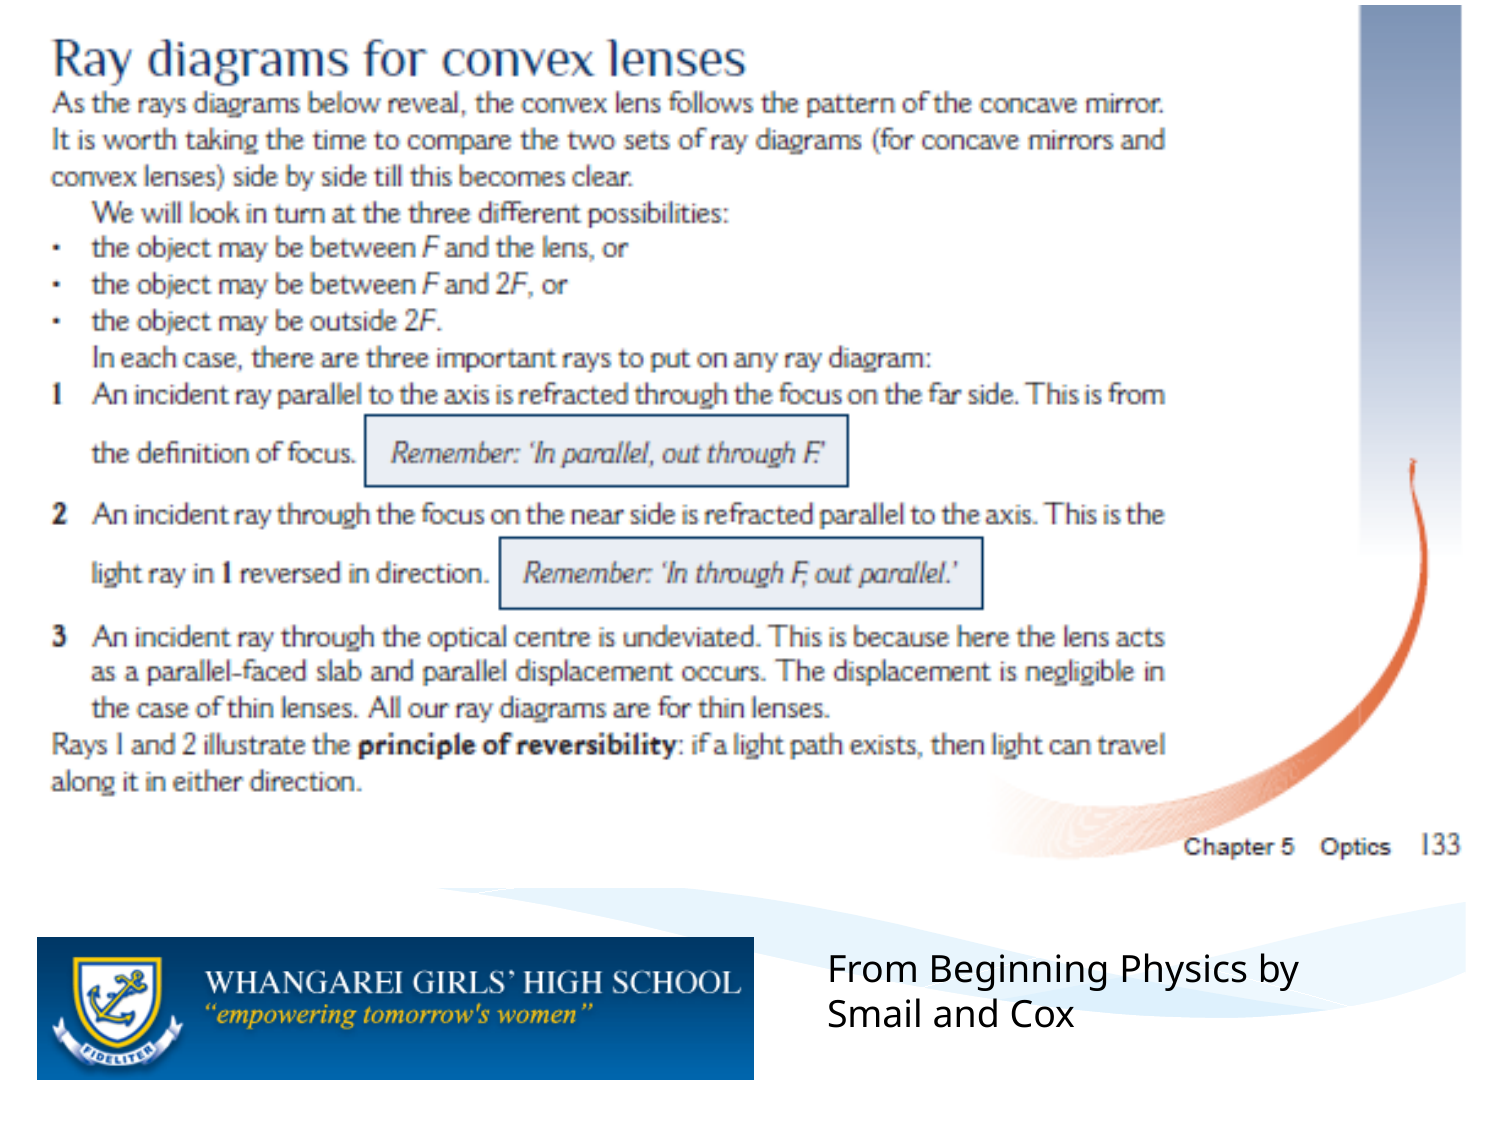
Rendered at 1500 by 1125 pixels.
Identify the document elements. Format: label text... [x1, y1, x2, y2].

picture [37, 937, 754, 1080]
picture [0, 5, 1489, 888]
text_box From Beginning Physics by Smail and Cox [812, 937, 1350, 1043]
